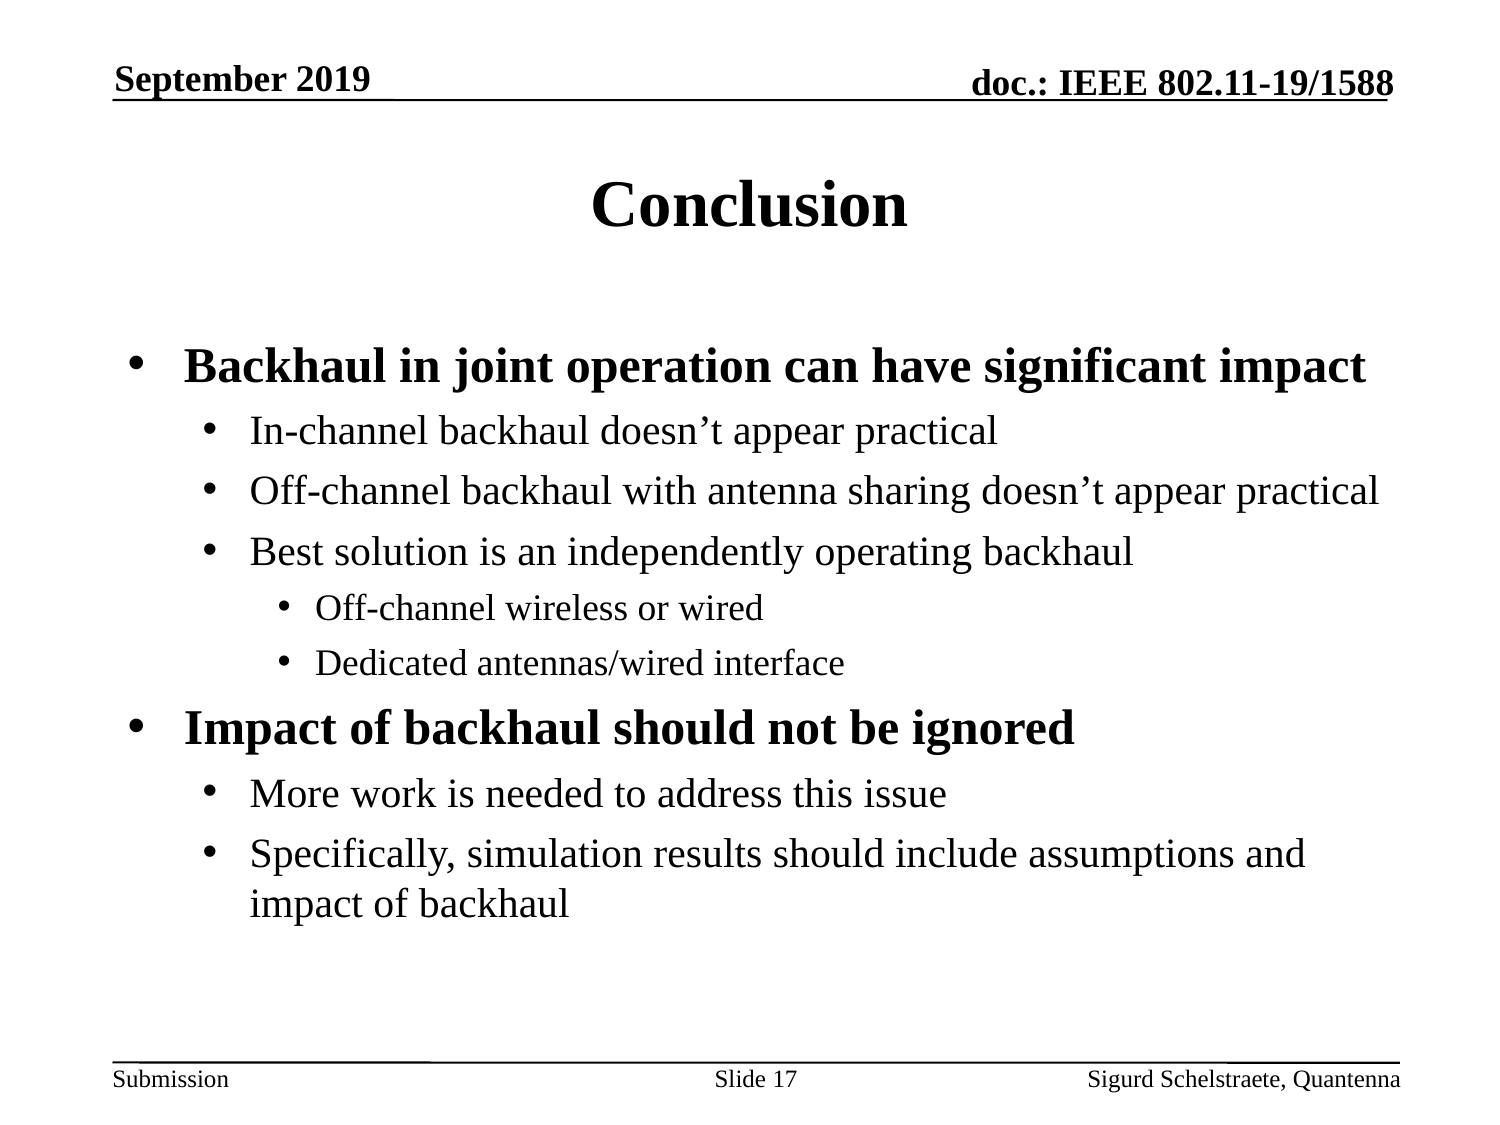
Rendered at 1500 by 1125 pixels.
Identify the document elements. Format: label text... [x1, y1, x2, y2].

footer Sigurd Schelstraete, Quantenna [878, 1061, 1402, 1093]
title Conclusion [112, 112, 1388, 288]
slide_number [114, 54, 423, 100]
list Backhaul in joint operation can have significant impact In-channel backhaul doesn’t appear practical Off-channel backhaul with antenna sharing doesn’t appear practical Best solution is an independently operating backhaul Off-channel wireless or wired Dedicated antennas/wired interface Impact of backhaul should not be ignored More work is needed to address this issue Specifically, simulation results should include assumptions and impact of backhaul [112, 324, 1438, 1000]
slide_number Slide 17 [712, 1061, 800, 1123]
